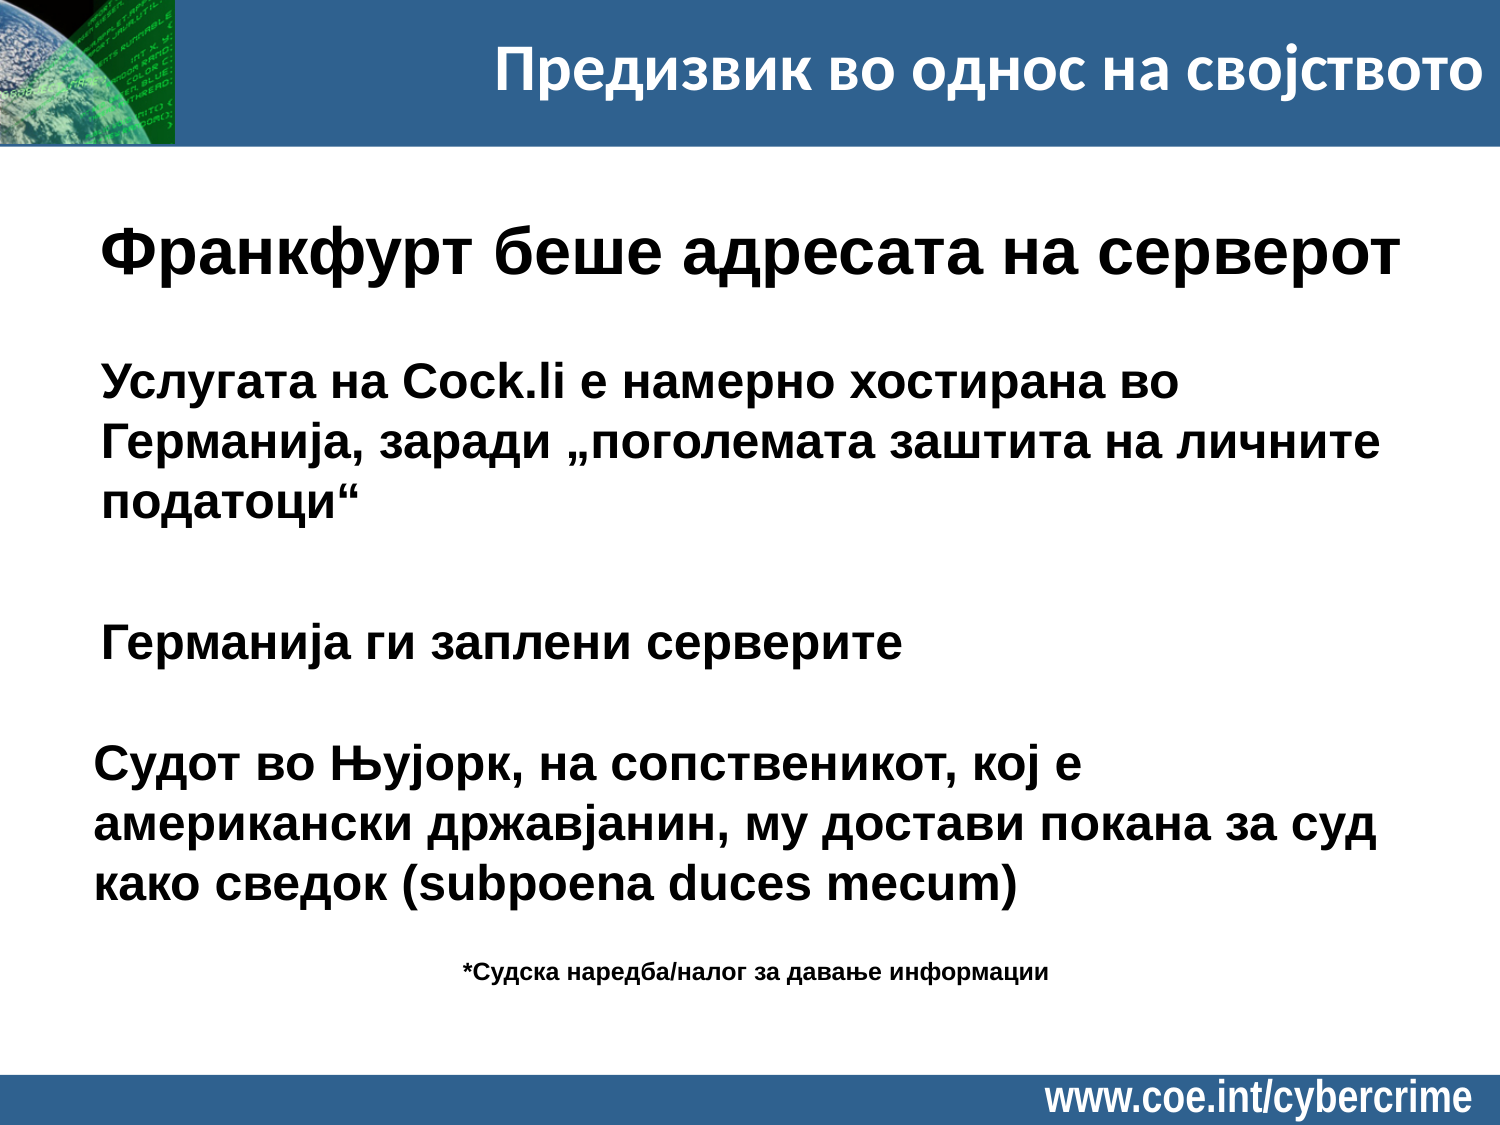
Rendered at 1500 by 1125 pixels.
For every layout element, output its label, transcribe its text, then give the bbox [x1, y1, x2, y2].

picture [0, 0, 175, 144]
text_box Предизвик во однос на својството [177, 0, 1500, 149]
text_box Судот во Њујорк, на сопственикот, кој е американски државјанин, му достави покана за суд како сведок (subpoena duces mecum) [76, 717, 1404, 917]
text_box www.coe.int/cybercrime [1030, 1059, 1500, 1125]
text_box *Судска наредба/налог за давање информации [37, 917, 1476, 1024]
text_box Услугата на Cock.li е намерно хостирана во Германија, заради „поголемата заштита на личните податоци“ [84, 335, 1441, 543]
text_box Германија ги заплени серверите [84, 536, 1412, 744]
text_box Франкфурт беше адресата на серверот [84, 149, 1441, 336]
text_box [0, 1073, 1030, 1125]
